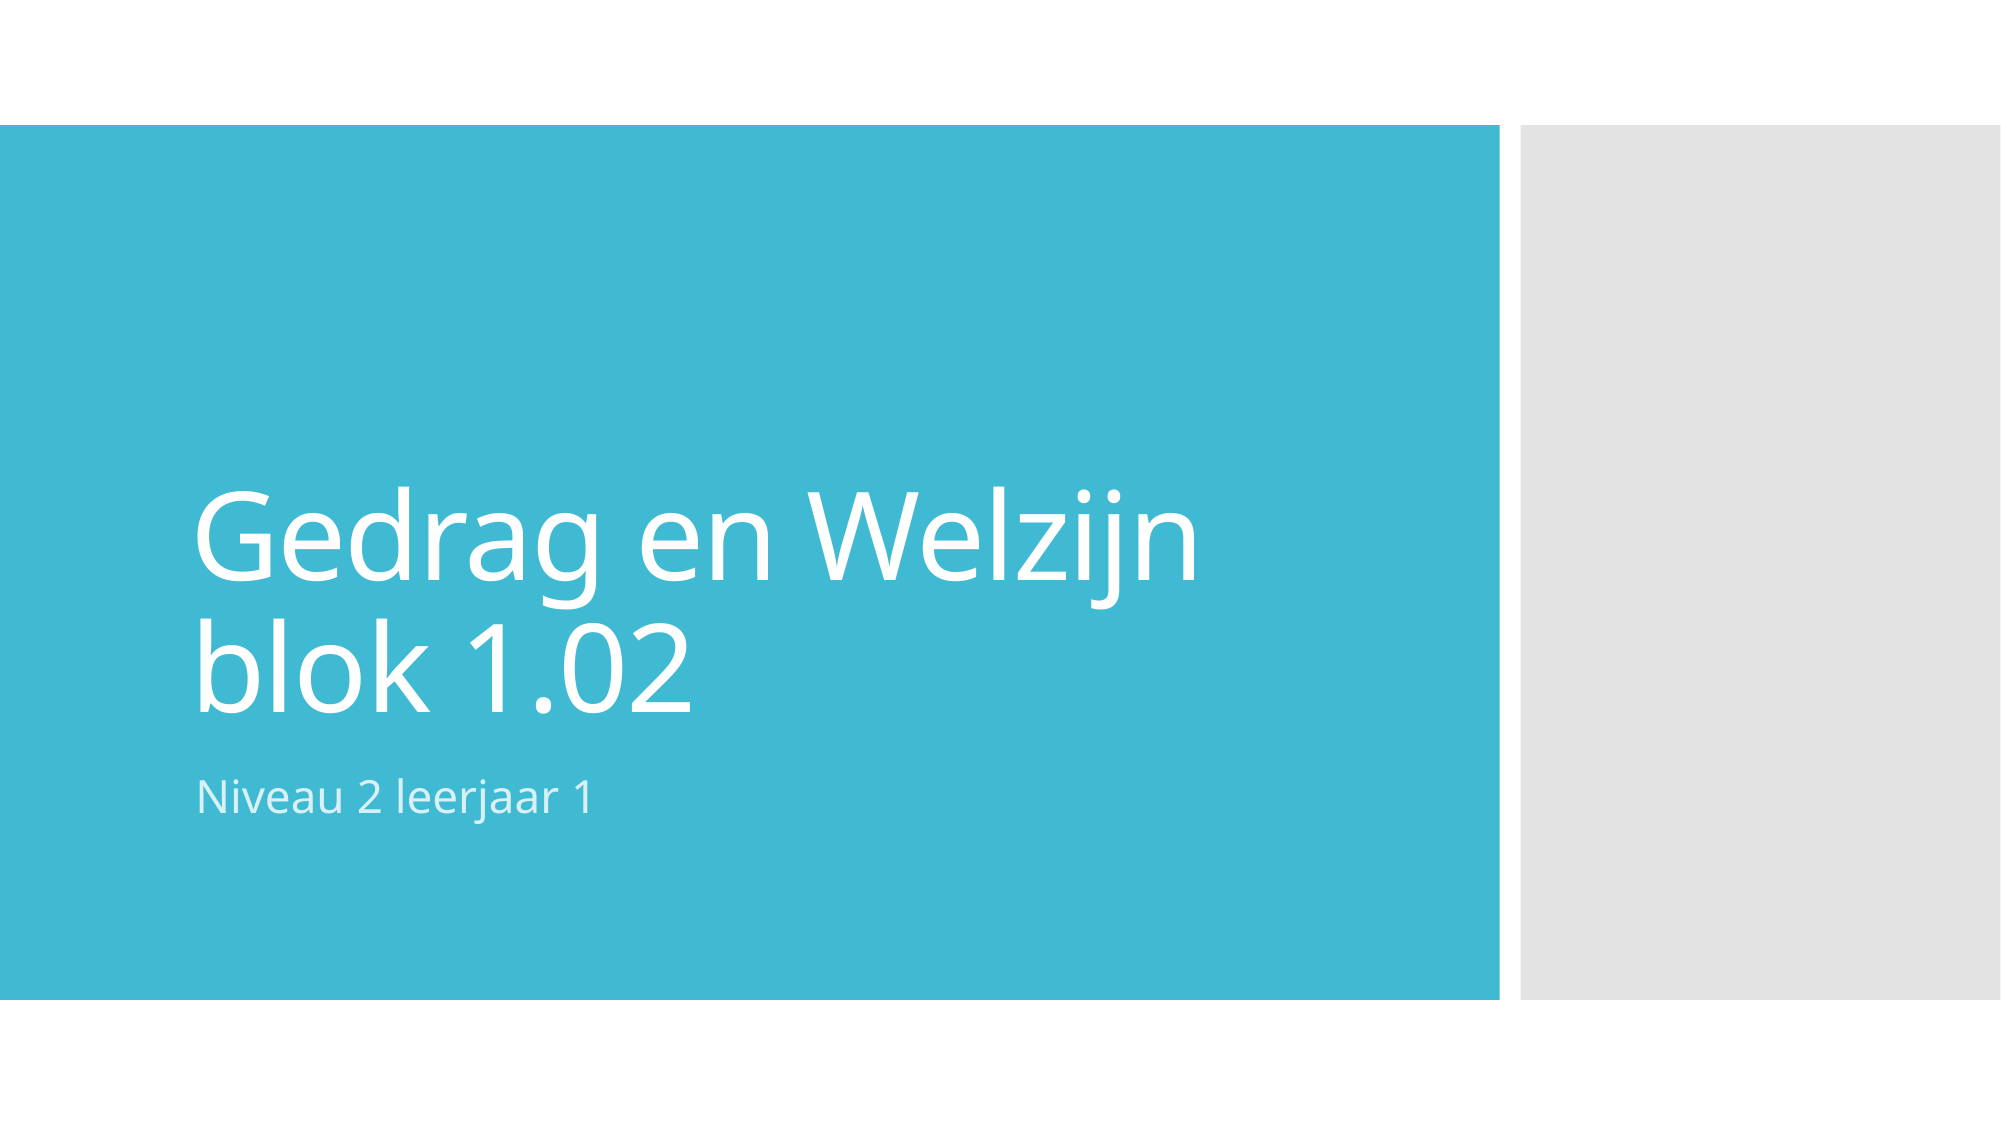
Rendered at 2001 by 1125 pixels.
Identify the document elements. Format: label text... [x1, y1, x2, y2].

title Gedrag en Welzijn blok 1.02 [175, 213, 1376, 747]
subtitle Niveau 2 leerjaar 1 [180, 766, 1381, 917]
